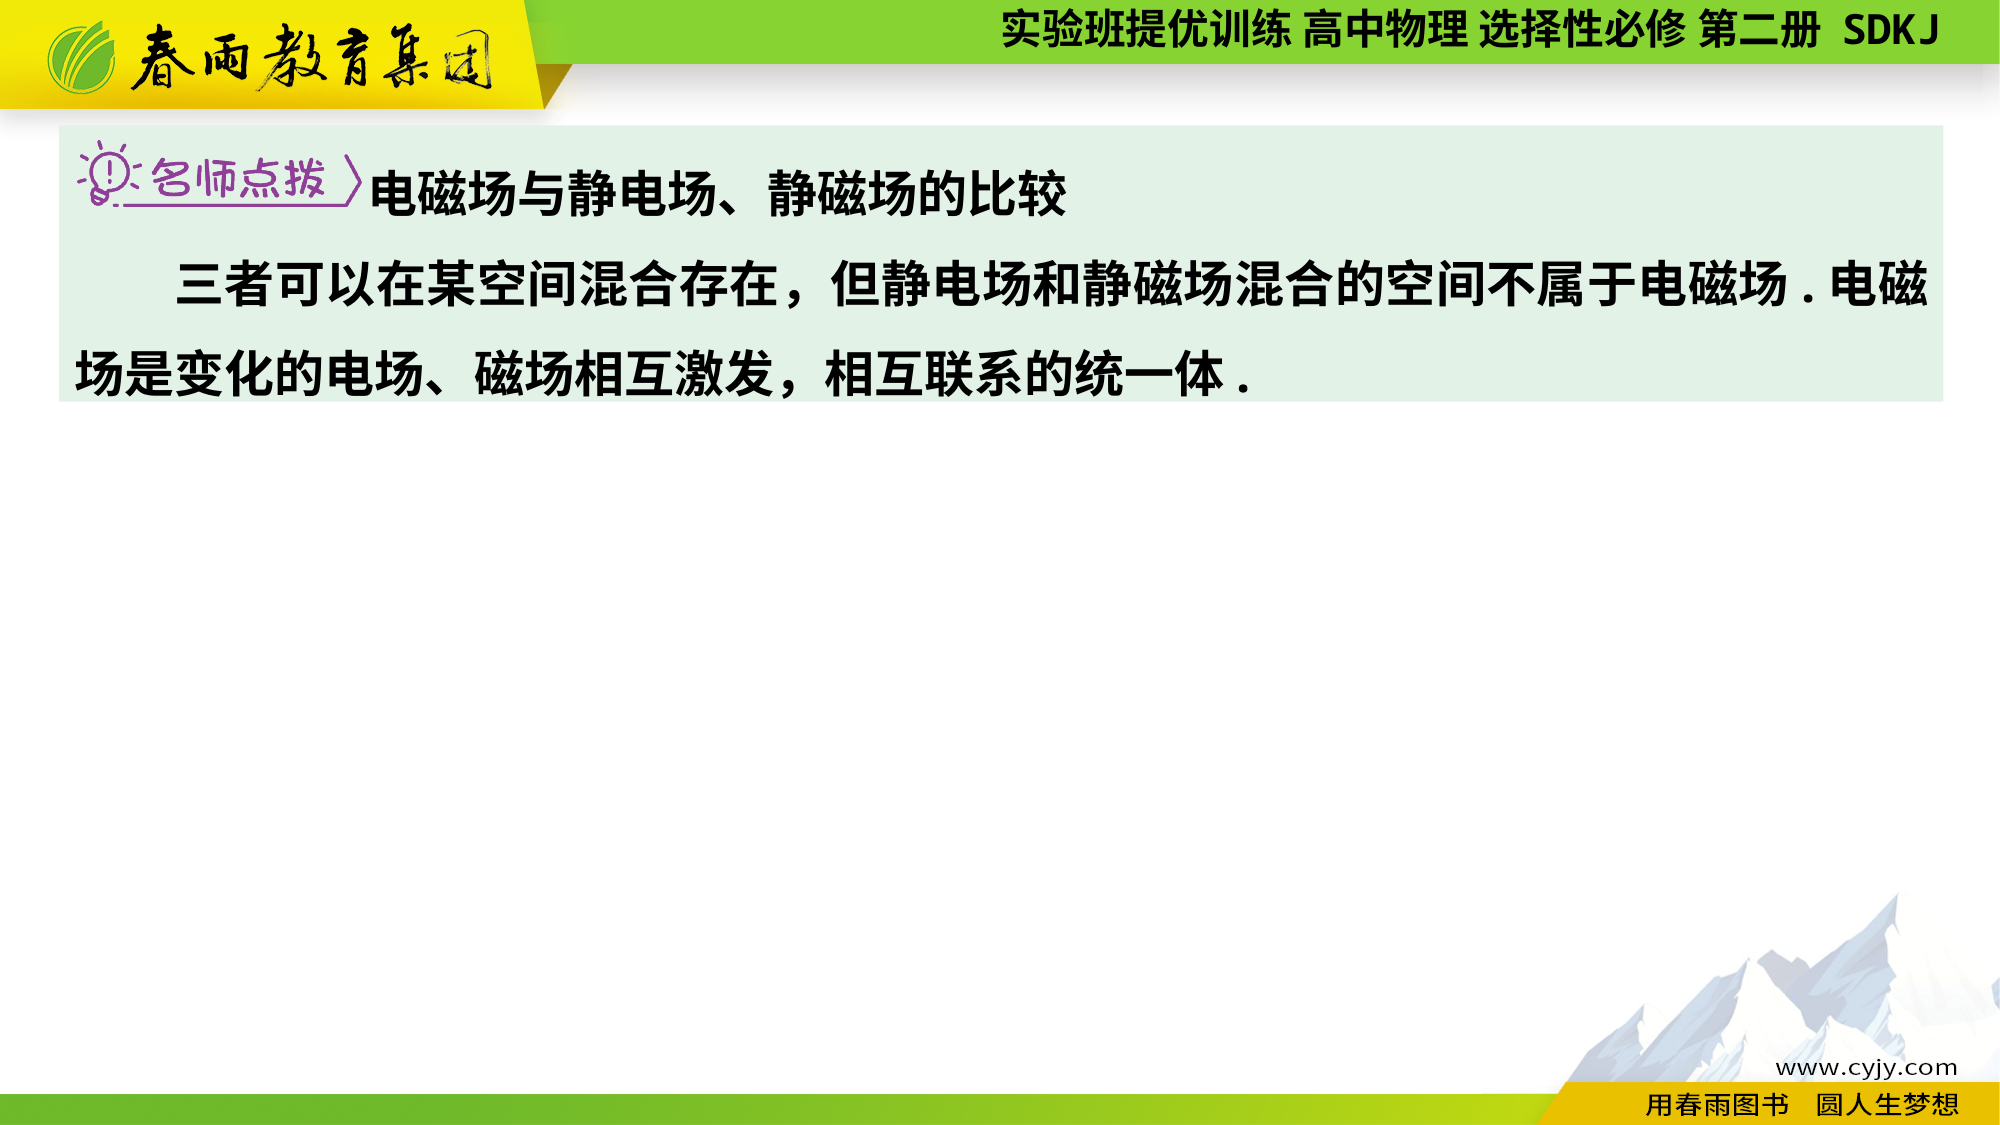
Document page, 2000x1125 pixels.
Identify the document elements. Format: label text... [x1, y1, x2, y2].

picture [0, 0, 2000, 1125]
list 电磁场与静电场、静磁场的比较 三者可以在某空间混合存在，但静电场和静磁场混合的空间不属于电磁场.电磁场是变化的电场、磁场相互激发，相互联系的统一体. [59, 125, 1944, 402]
